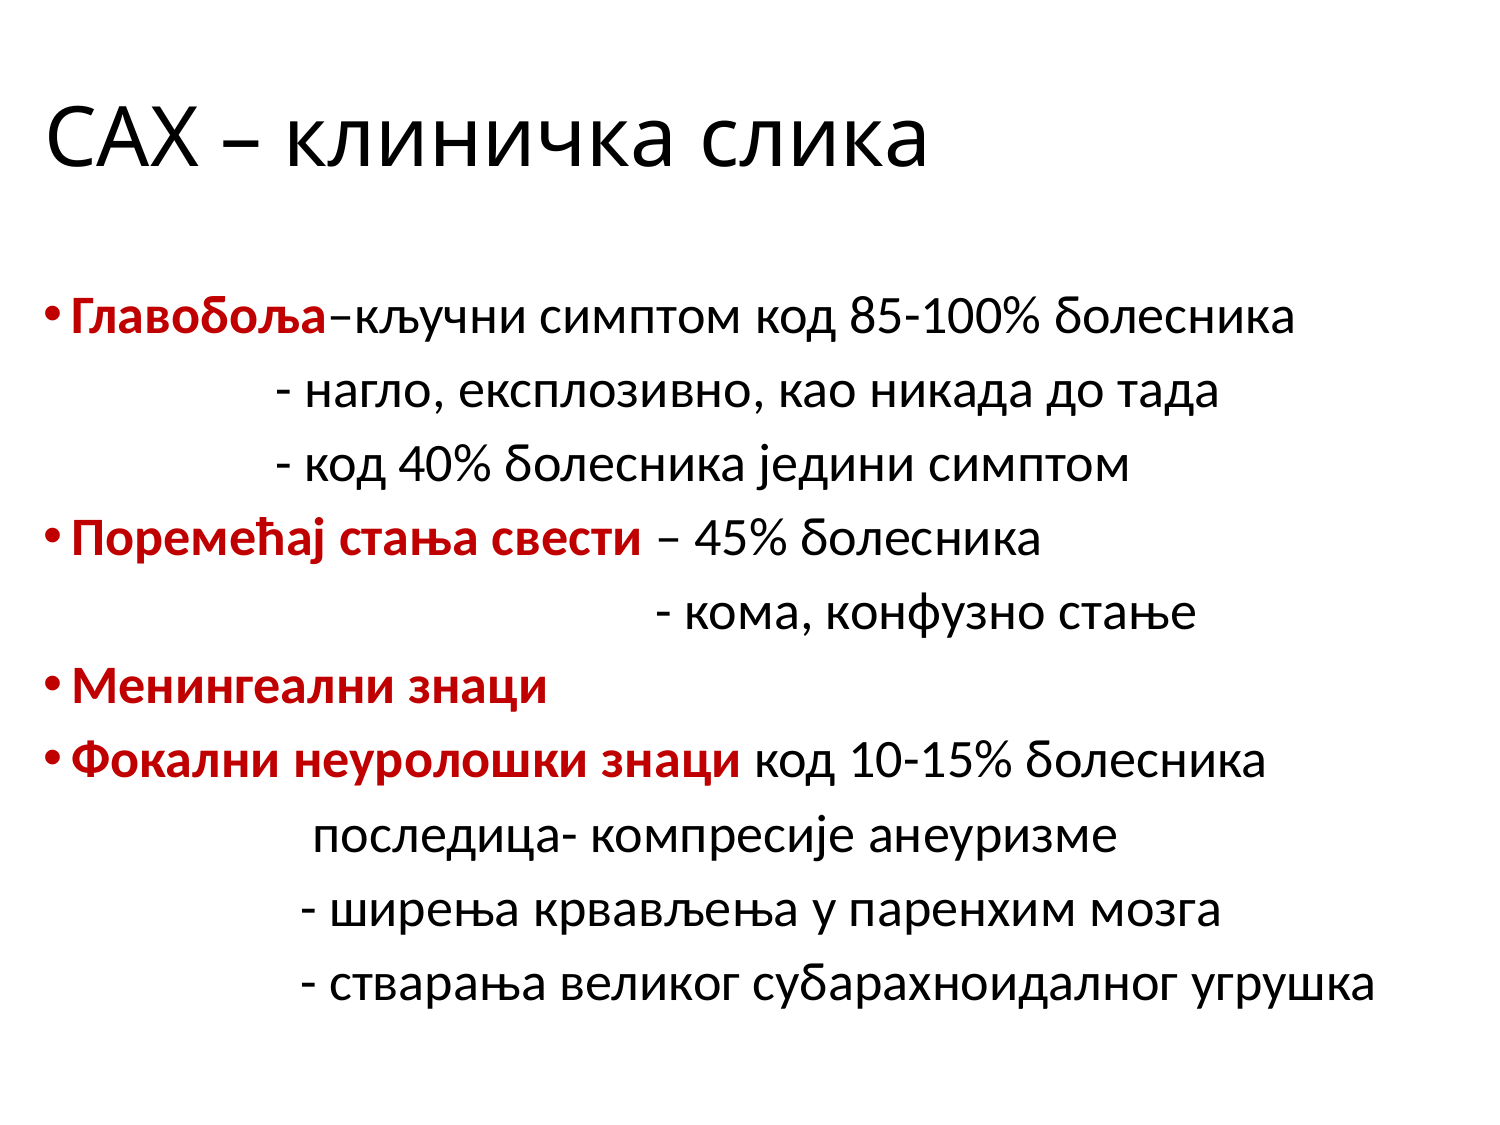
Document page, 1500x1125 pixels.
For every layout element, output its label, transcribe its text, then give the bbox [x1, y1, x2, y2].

list Главобоља–кључни симптом код 85-100% болесника - нагло, експлозивно, као никада до тада - код 40% болесника једини симптом Поремећај стања свести – 45% болесника - кома, конфузно стање Менингеални знаци Фокални неуролошки знаци код 10-15% болесника последица- компресије анеуризме - ширења крвављења у паренхим мозга - стварања великог субарахноидалног угрушка [28, 278, 1499, 1037]
title САХ – клиничка слика [29, 31, 1324, 249]
